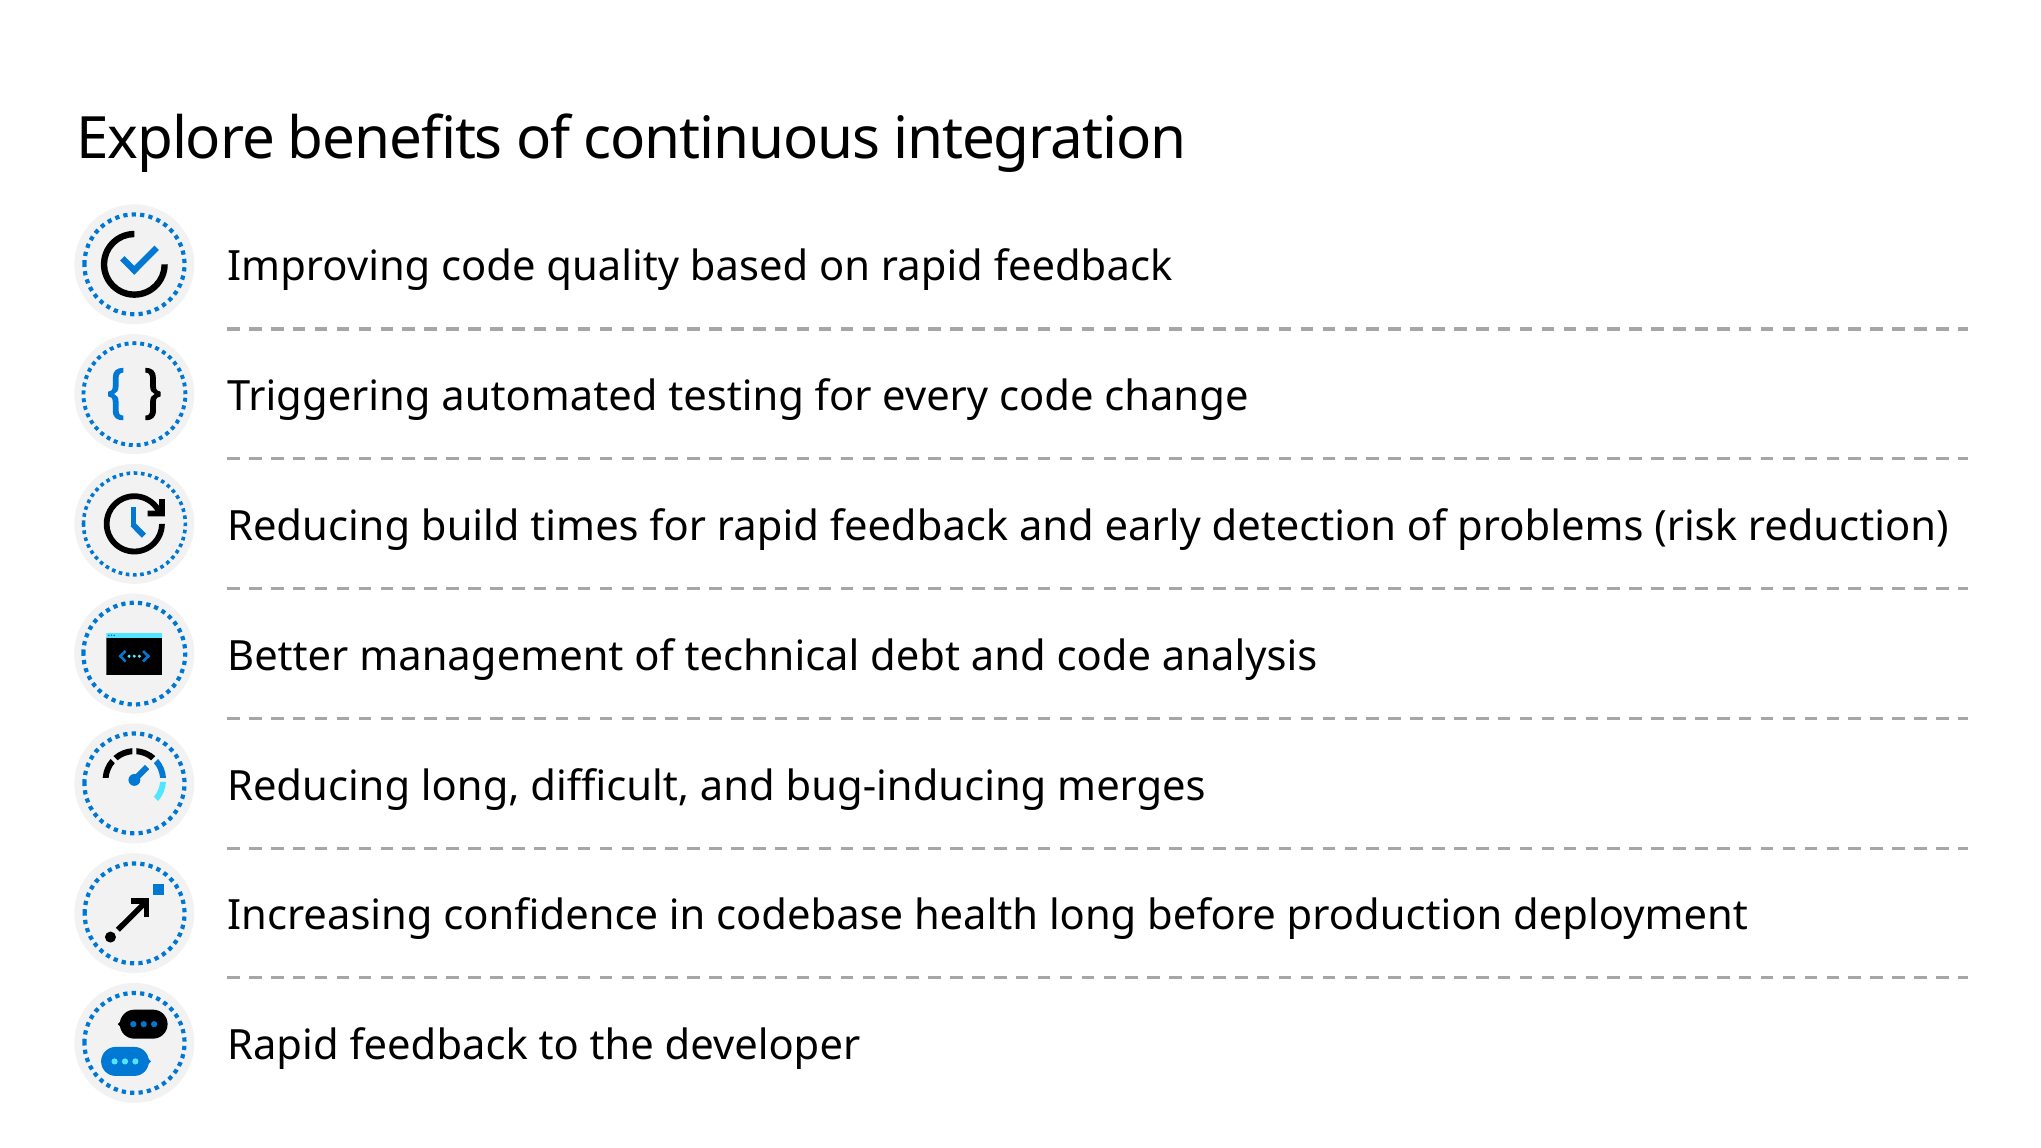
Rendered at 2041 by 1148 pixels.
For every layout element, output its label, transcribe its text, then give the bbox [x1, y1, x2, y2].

text_box Reducing build times for rapid feedback and early detection of problems (risk reduction) [227, 498, 1969, 549]
picture [73, 203, 195, 325]
text_box Triggering automated testing for every code change [227, 368, 1969, 419]
text_box Reducing long, difficult, and bug-inducing merges [227, 758, 1969, 809]
picture [73, 852, 195, 974]
picture [73, 333, 195, 455]
picture [73, 722, 195, 844]
text_box Rapid feedback to the developer [227, 1017, 1969, 1068]
picture [73, 593, 195, 714]
text_box Better management of technical debt and code analysis [227, 628, 1969, 679]
text_box Increasing confidence in codebase health long before production deployment [227, 887, 1969, 938]
text_box Improving code quality based on rapid feedback [227, 238, 1969, 290]
picture [73, 982, 195, 1103]
picture [73, 463, 195, 584]
title Explore benefits of continuous integration [76, 103, 1969, 172]
